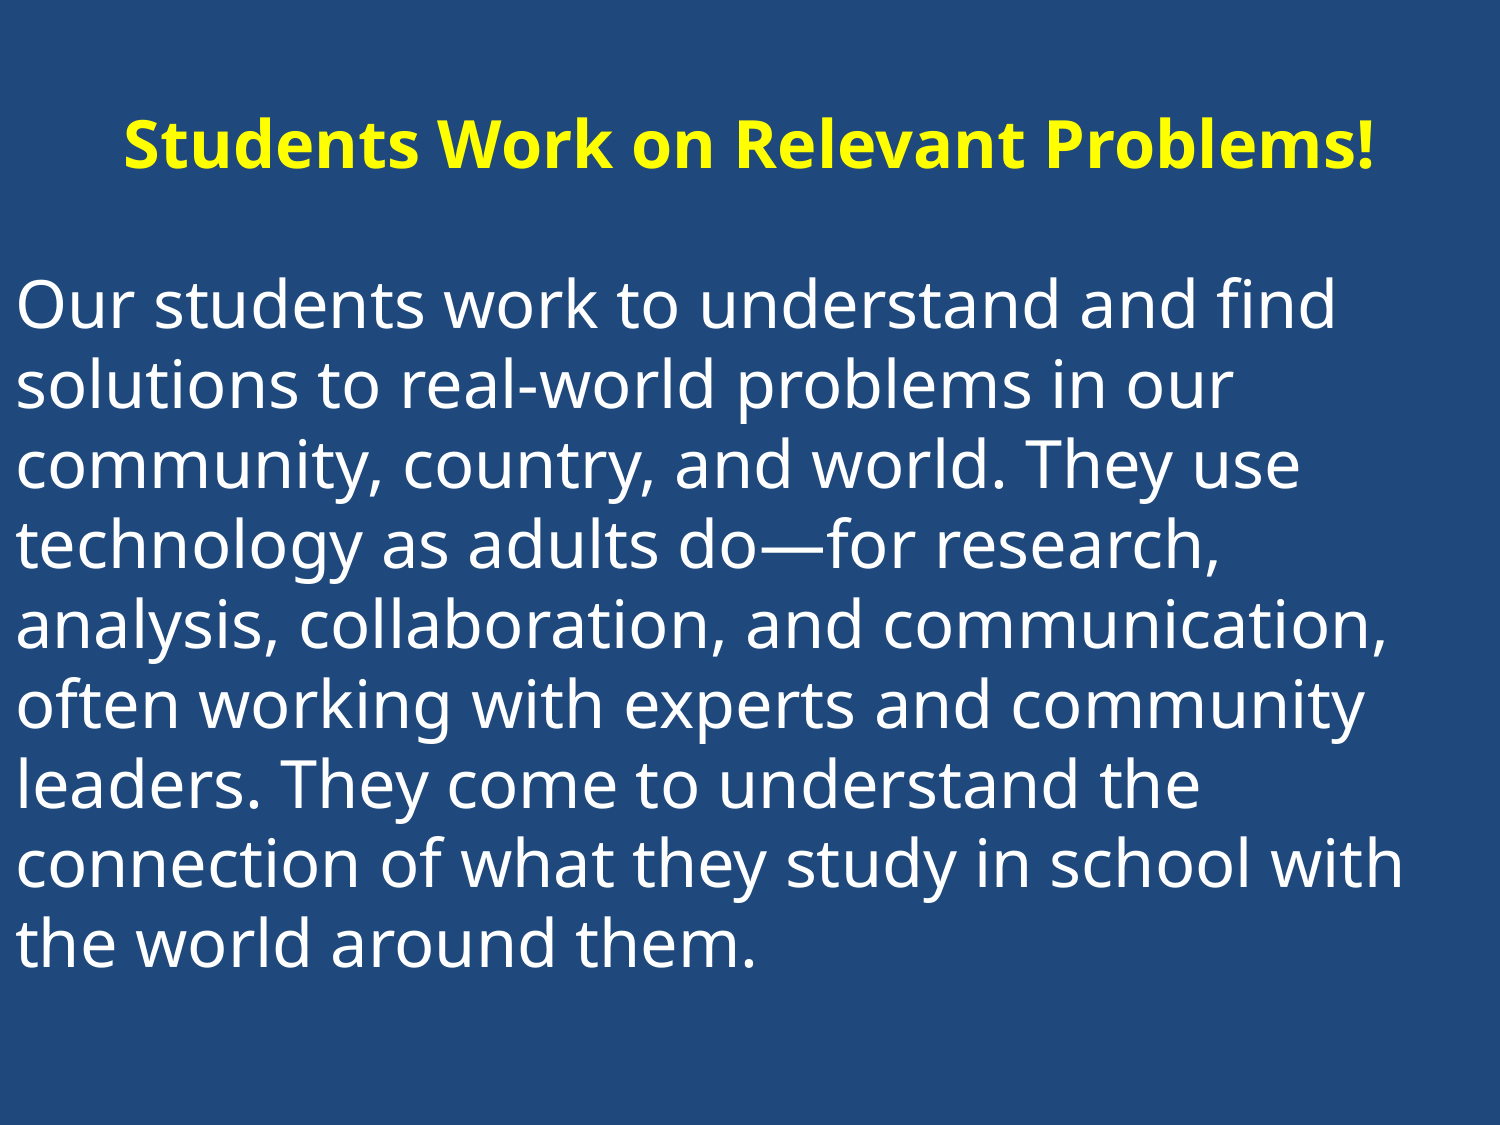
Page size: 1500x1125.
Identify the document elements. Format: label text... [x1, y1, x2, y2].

text_box Students Work on Relevant Problems! Our students work to understand and find solutions to real-world problems in our community, country, and world. They use technology as adults do—for research, analysis, collaboration, and communication, often working with experts and community leaders. They come to understand the connection of what they study in school with the world around them. [0, 0, 1500, 989]
